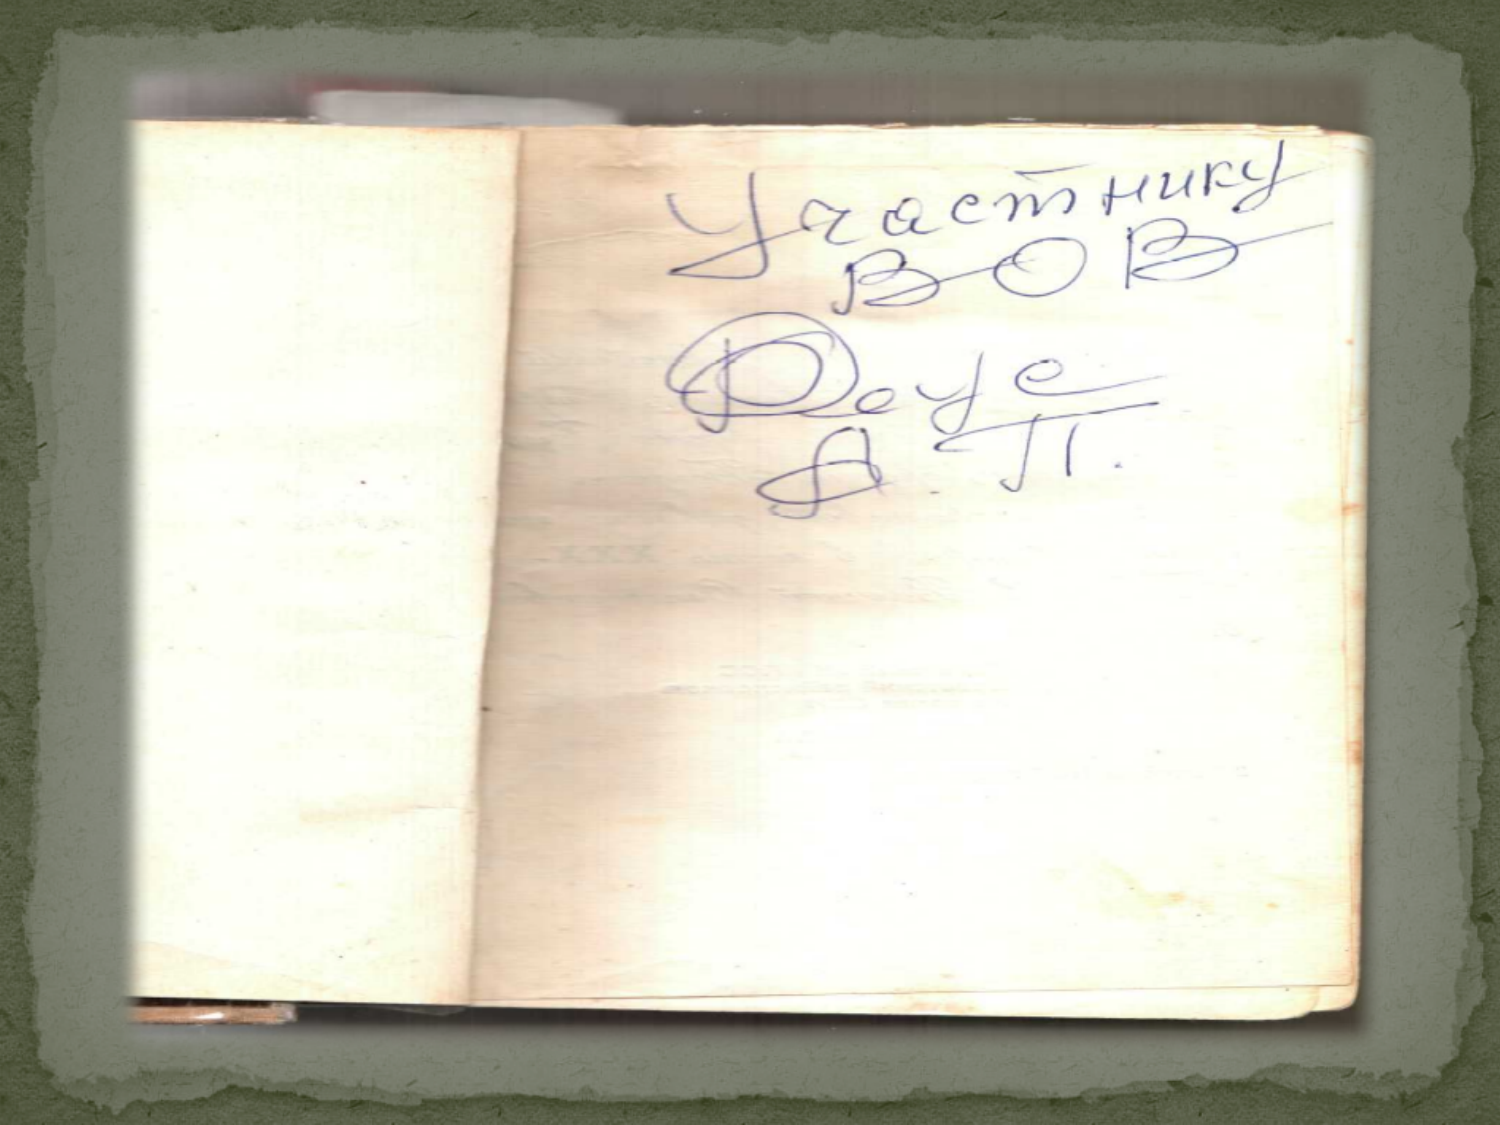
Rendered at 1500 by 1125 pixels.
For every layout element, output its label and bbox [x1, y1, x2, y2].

picture [119, 60, 1382, 1054]
